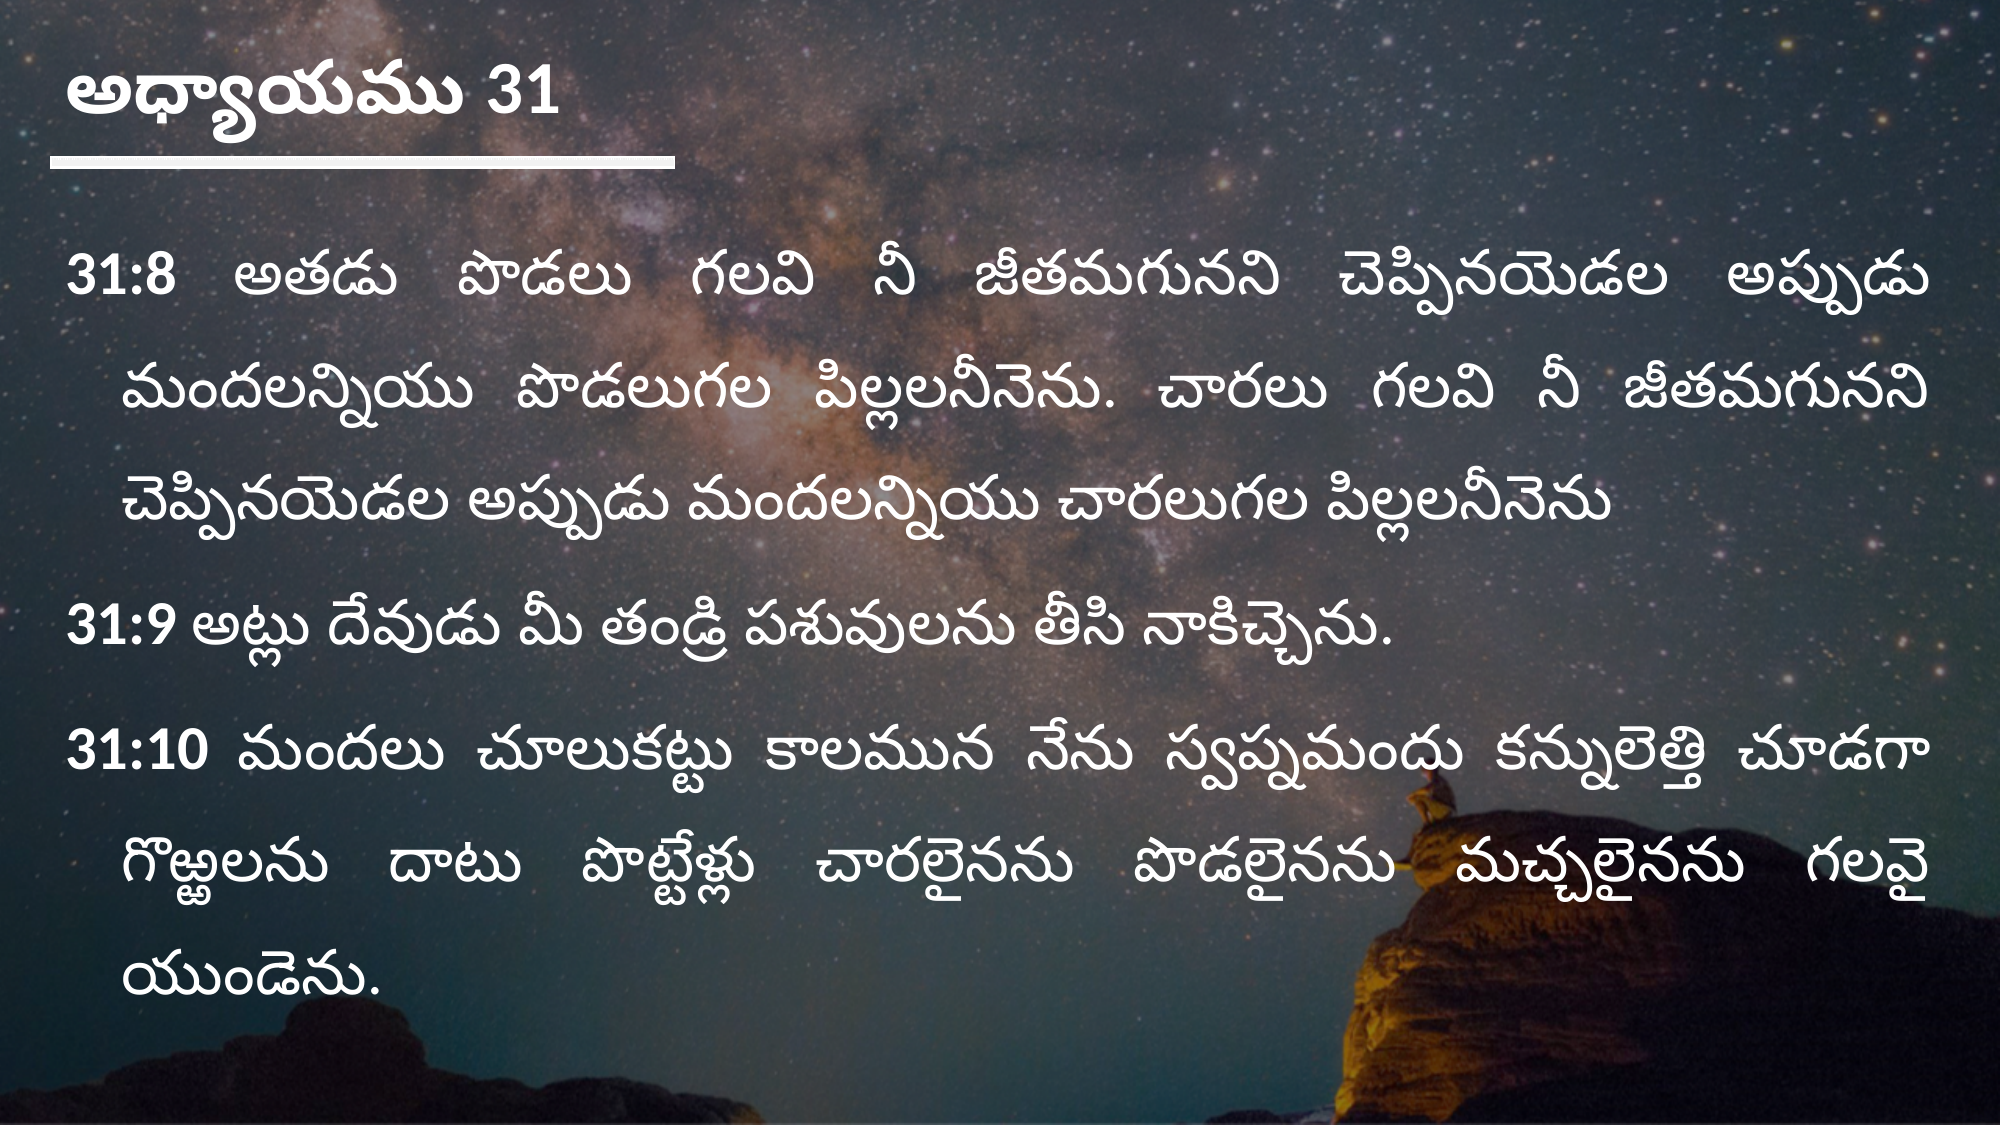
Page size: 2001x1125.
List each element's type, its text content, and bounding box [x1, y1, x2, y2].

picture [0, 0, 2000, 1125]
list 31:8 అతడు పొడలు గలవి నీ జీతమగునని చెప్పినయెడల అప్పుడు మందలన్నియు పొడలుగల పిల్లలనీనెను. చారలు గలవి నీ జీతమగునని చెప్పినయెడల అప్పుడు మందలన్నియు చారలుగల పిల్లలనీనెను 31:9 అట్లు దేవుడు మీ తండ్రి పశువులను తీసి నాకిచ్చెను. 31:10 మందలు చూలుకట్టు కాలమున నేను స్వప్నమందు కన్నులెత్తి చూడగా గొఱ్ఱలను దాటు పొట్టేళ్లు చారలైనను పొడలైనను మచ్చలైనను గలవై యుండెను. [50, 187, 1946, 1063]
title అధ్యాయము 31 [50, 0, 1925, 167]
